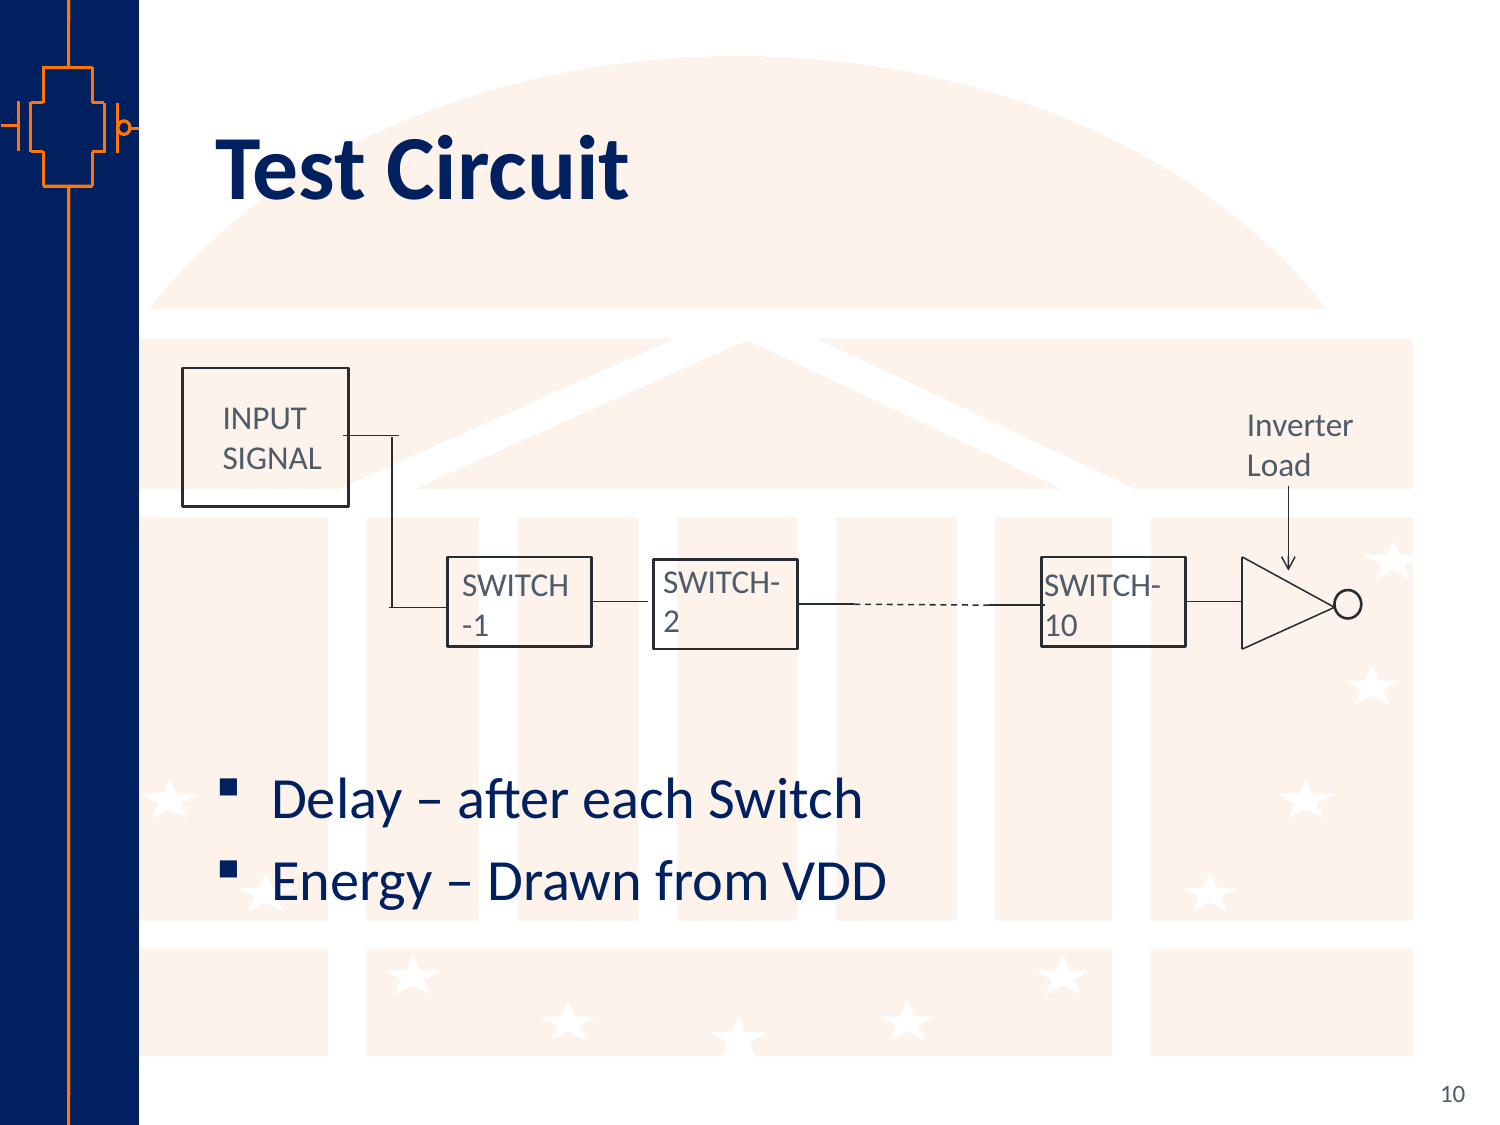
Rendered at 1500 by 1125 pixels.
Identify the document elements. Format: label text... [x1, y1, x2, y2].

text_box SWITCH-2 [648, 552, 798, 647]
title Test Circuit [200, 37, 1388, 225]
slide_number 10 [1425, 1062, 1488, 1123]
list Delay – after each Switch Energy – Drawn from VDD [200, 262, 1425, 988]
text_box INPUT SIGNAL [207, 388, 364, 484]
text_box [1241, 606, 1335, 650]
text_box Inverter Load [1232, 395, 1377, 491]
text_box SWITCH-10 [1029, 555, 1186, 650]
text_box SWITCH-1 [447, 555, 593, 651]
text_box [181, 367, 350, 508]
text_box [1338, 588, 1363, 620]
text_box [652, 613, 799, 650]
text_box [1241, 556, 1335, 606]
